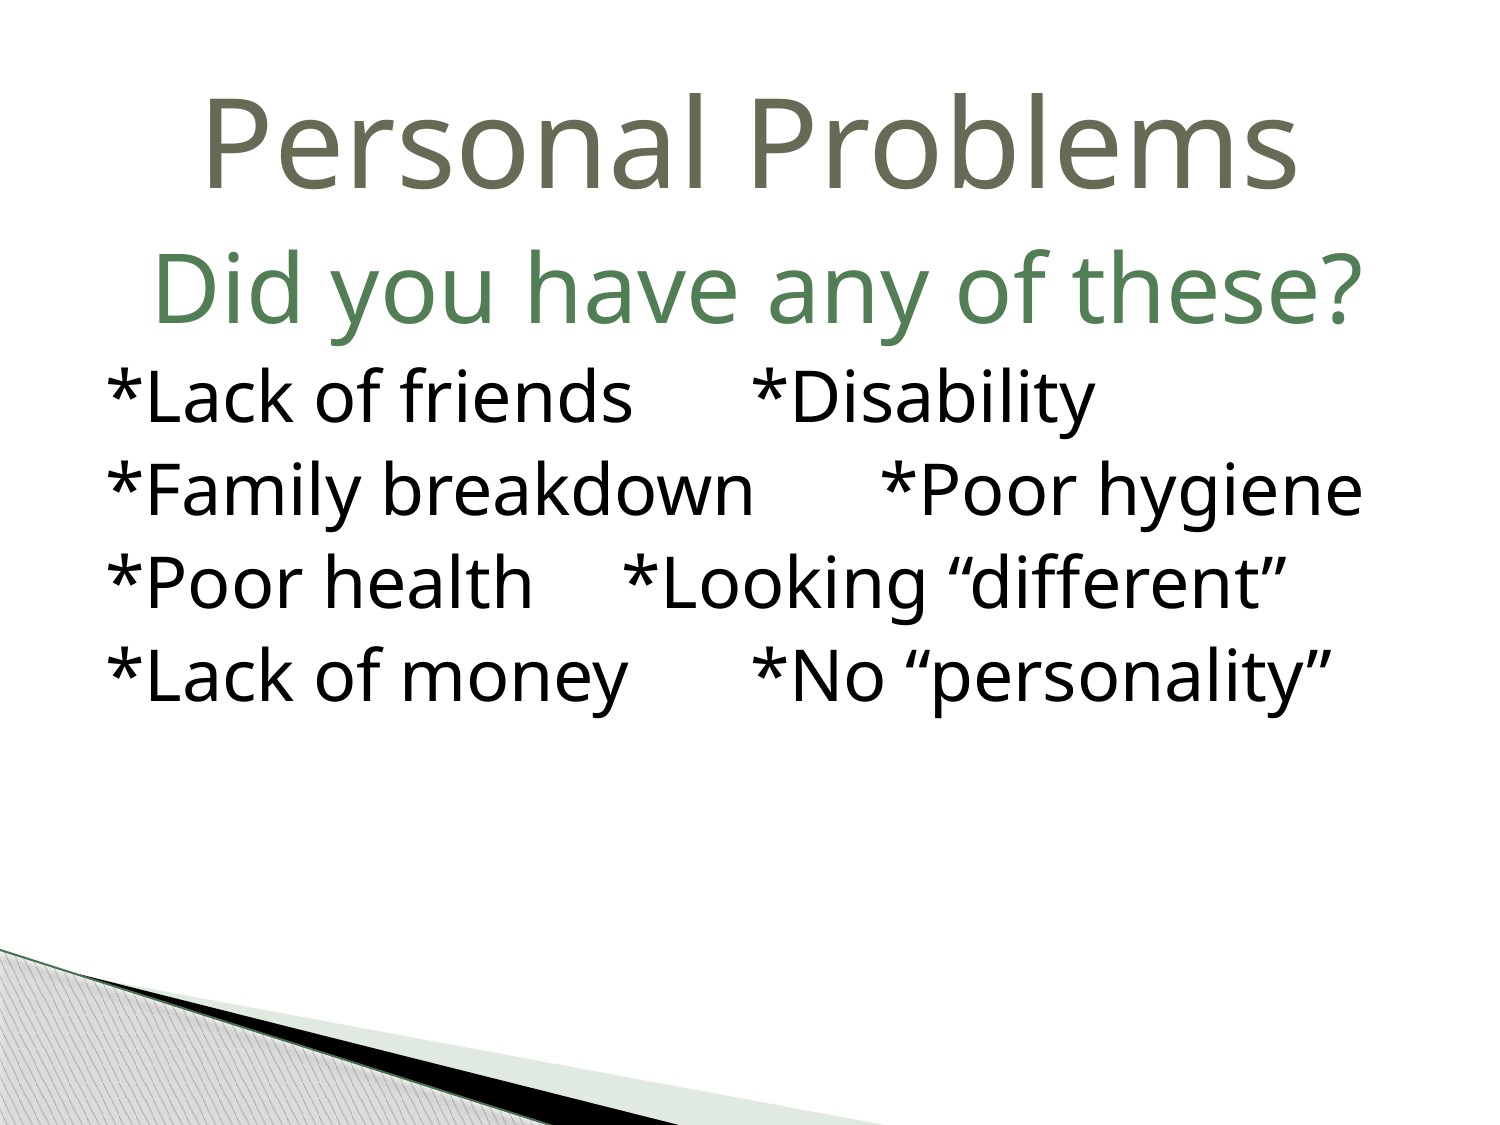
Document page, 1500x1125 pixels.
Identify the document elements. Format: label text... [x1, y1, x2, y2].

title Personal Problems [75, 45, 1425, 233]
list Did you have any of these? *Lack of friends *Disability *Family breakdown *Poor hygiene *Poor health *Looking “different” *Lack of money *No “personality” [75, 233, 1425, 986]
